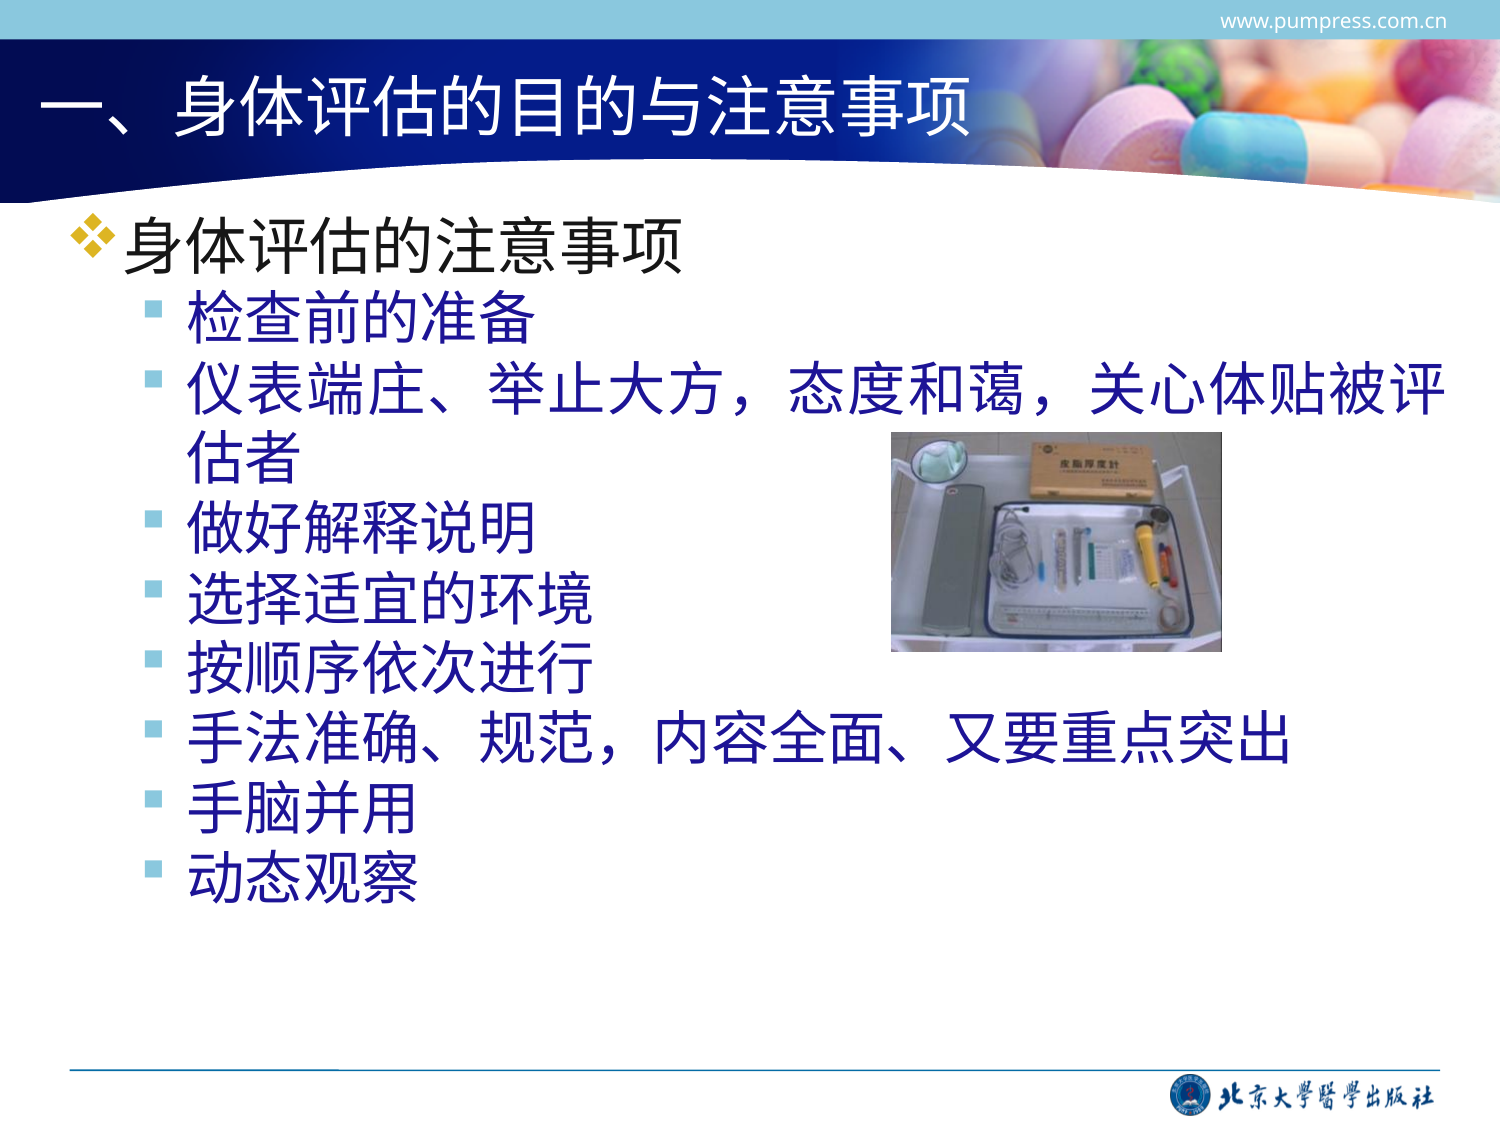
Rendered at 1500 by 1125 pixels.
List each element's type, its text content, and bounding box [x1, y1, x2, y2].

list 身体评估的注意事项 检查前的准备 仪表端庄、举止大方，态度和蔼，关心体贴被评估者 做好解释说明 选择适宜的环境 按顺序依次进行 手法准确、规范，内容全面、又要重点突出 手脑并用 动态观察 [49, 198, 1463, 1059]
title 一、身体评估的目的与注意事项 [23, 58, 1349, 152]
picture [0, 40, 1500, 203]
slide_number www.pumpress.com.cn [1024, 0, 1463, 38]
picture [1170, 1074, 1436, 1118]
picture [891, 432, 1222, 653]
